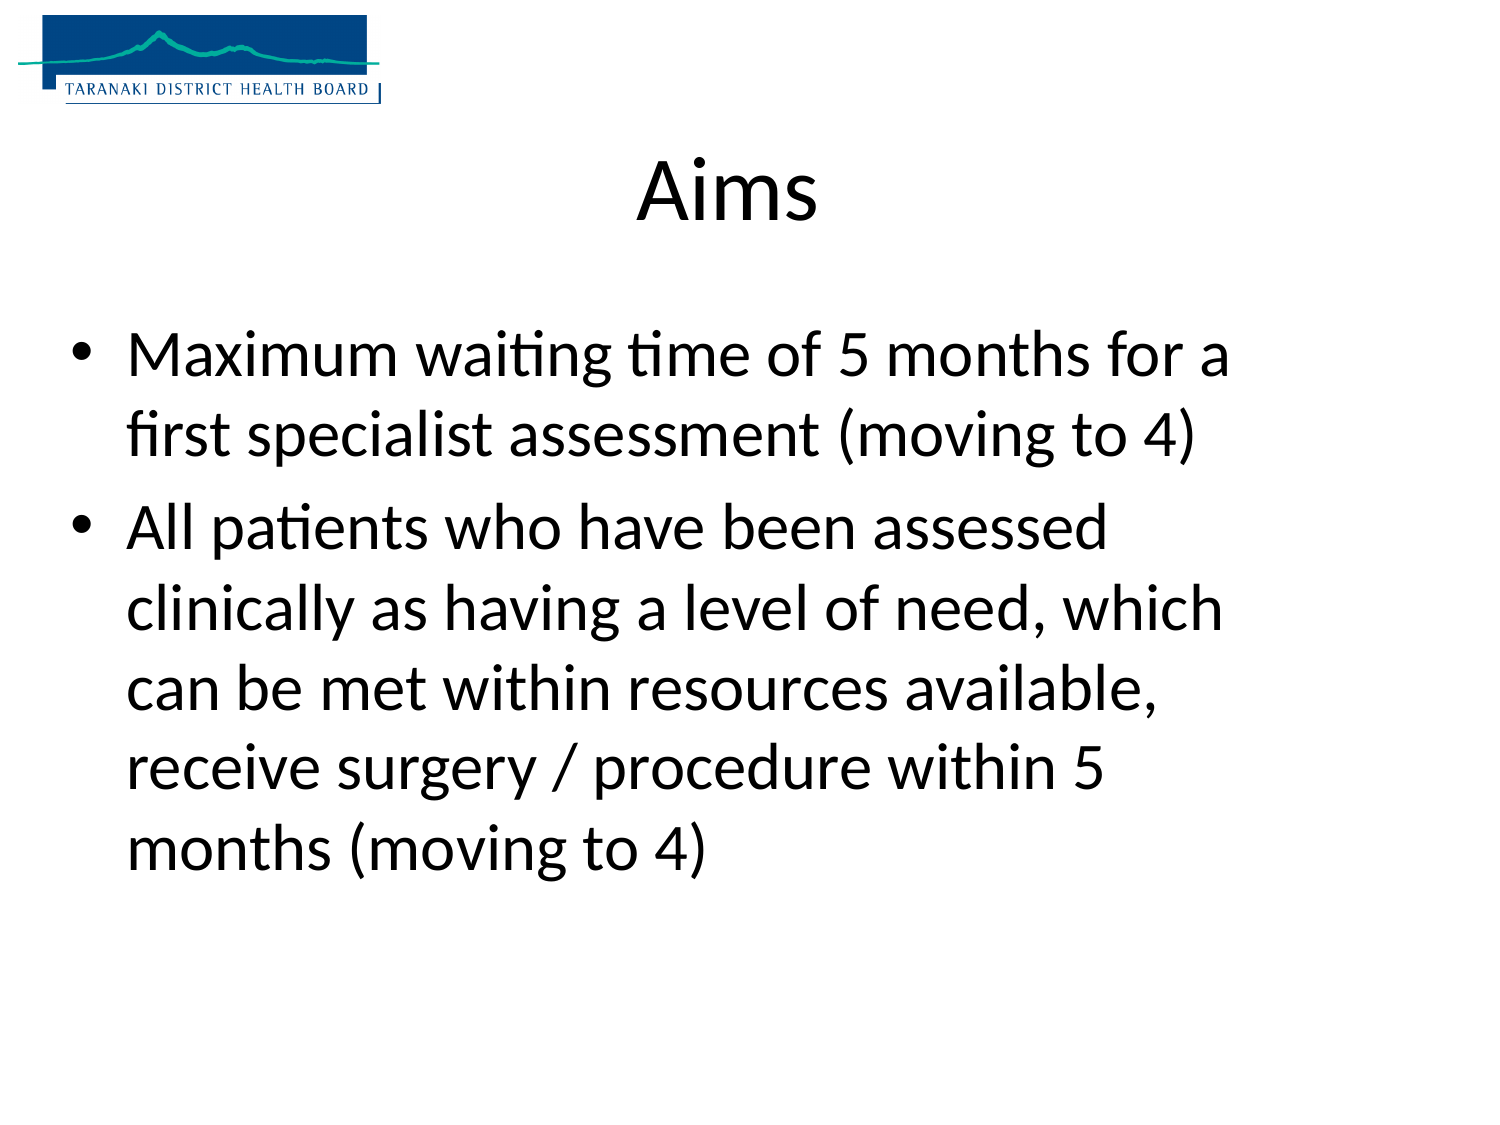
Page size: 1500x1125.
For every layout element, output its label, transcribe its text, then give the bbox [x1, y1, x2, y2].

list Maximum waiting time of 5 months for a first specialist assessment (moving to 4) All patients who have been assessed clinically as having a level of need, which can be met within resources available, receive surgery / procedure within 5 months (moving to 4) [55, 302, 1331, 925]
title Aims [53, 90, 1404, 278]
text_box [17, 15, 381, 104]
